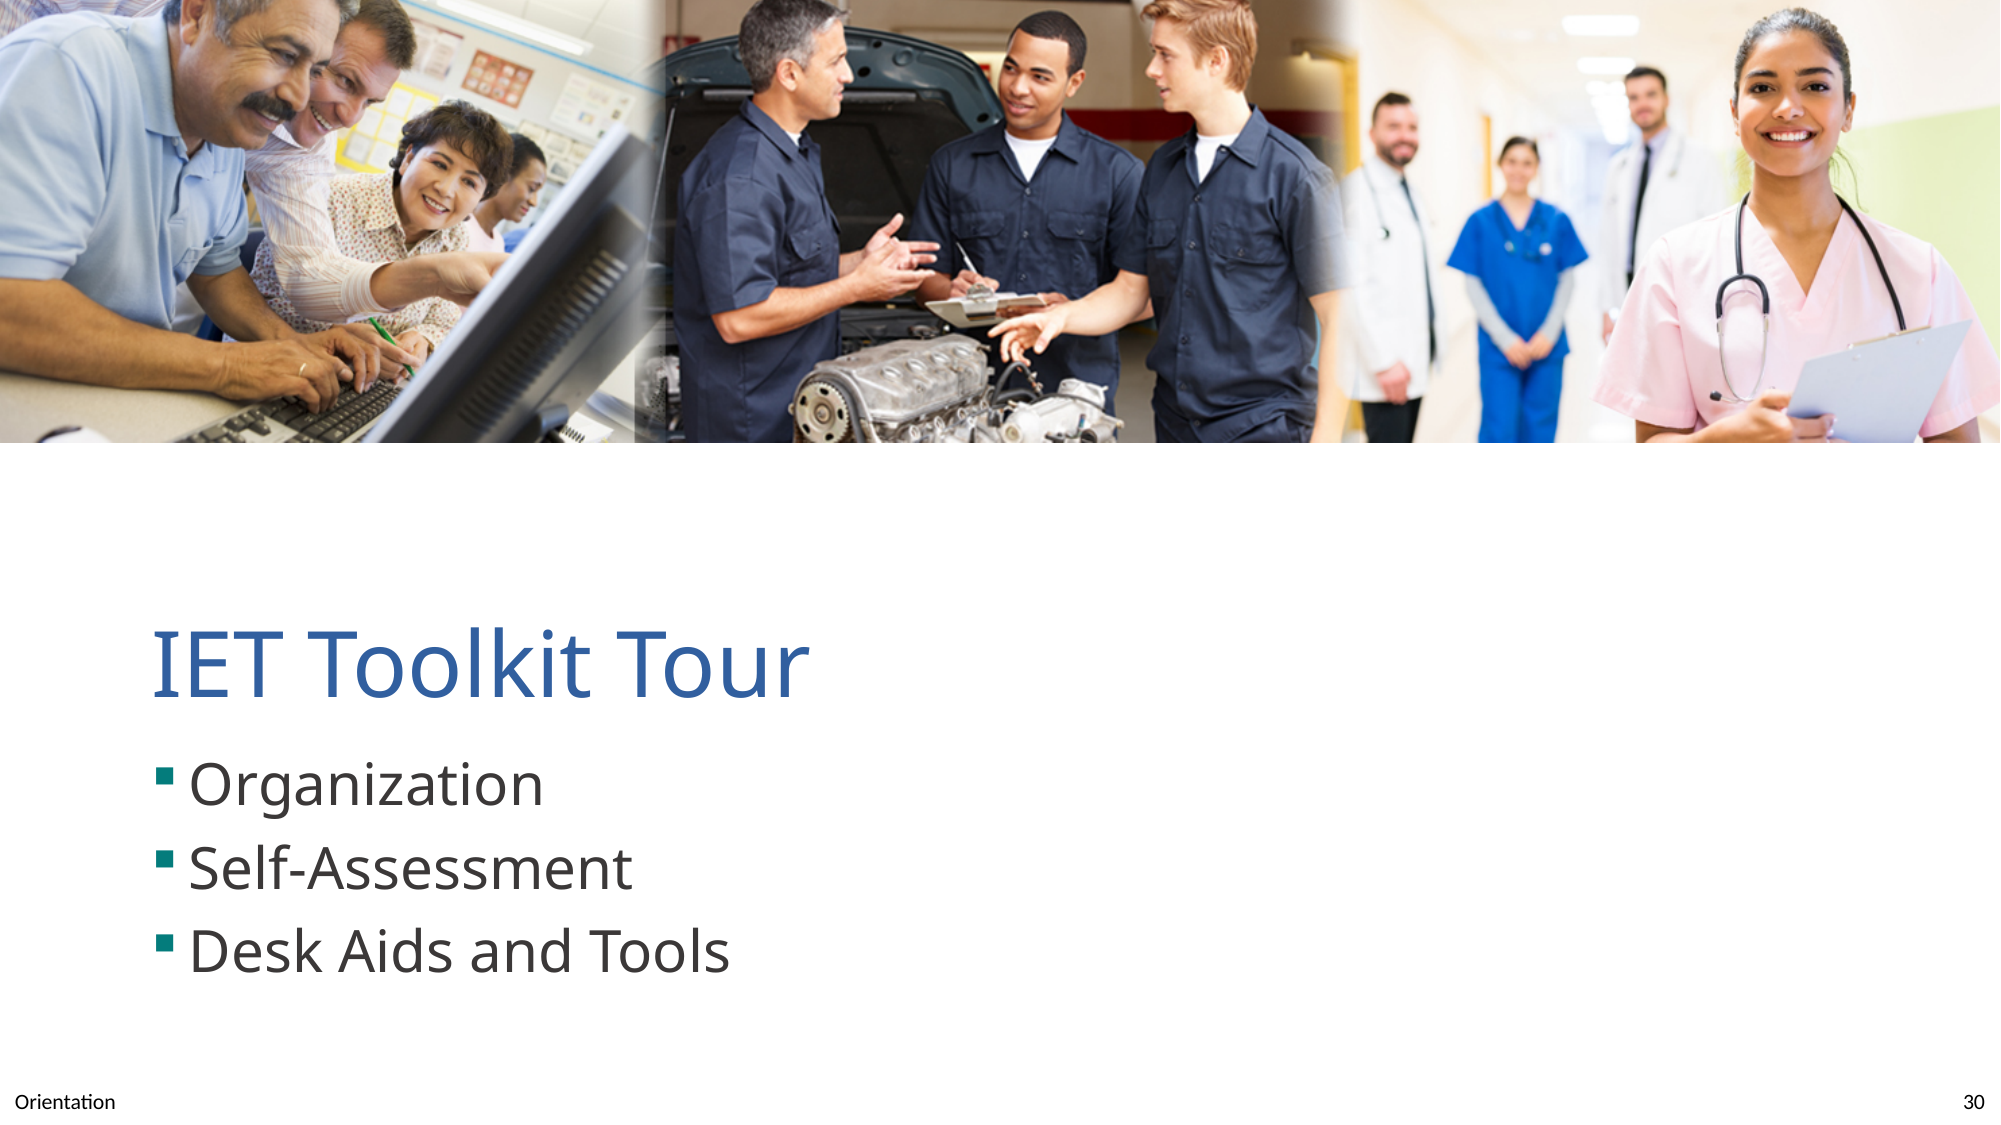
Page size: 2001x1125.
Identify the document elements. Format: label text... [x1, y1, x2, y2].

slide_number 30 [1550, 1074, 2000, 1122]
title IET Toolkit Tour [136, 610, 1862, 746]
text_box Orientation [0, 1074, 675, 1122]
list Organization Self-Assessment Desk Aids and Tools [136, 747, 1914, 1122]
picture [0, 0, 2000, 443]
